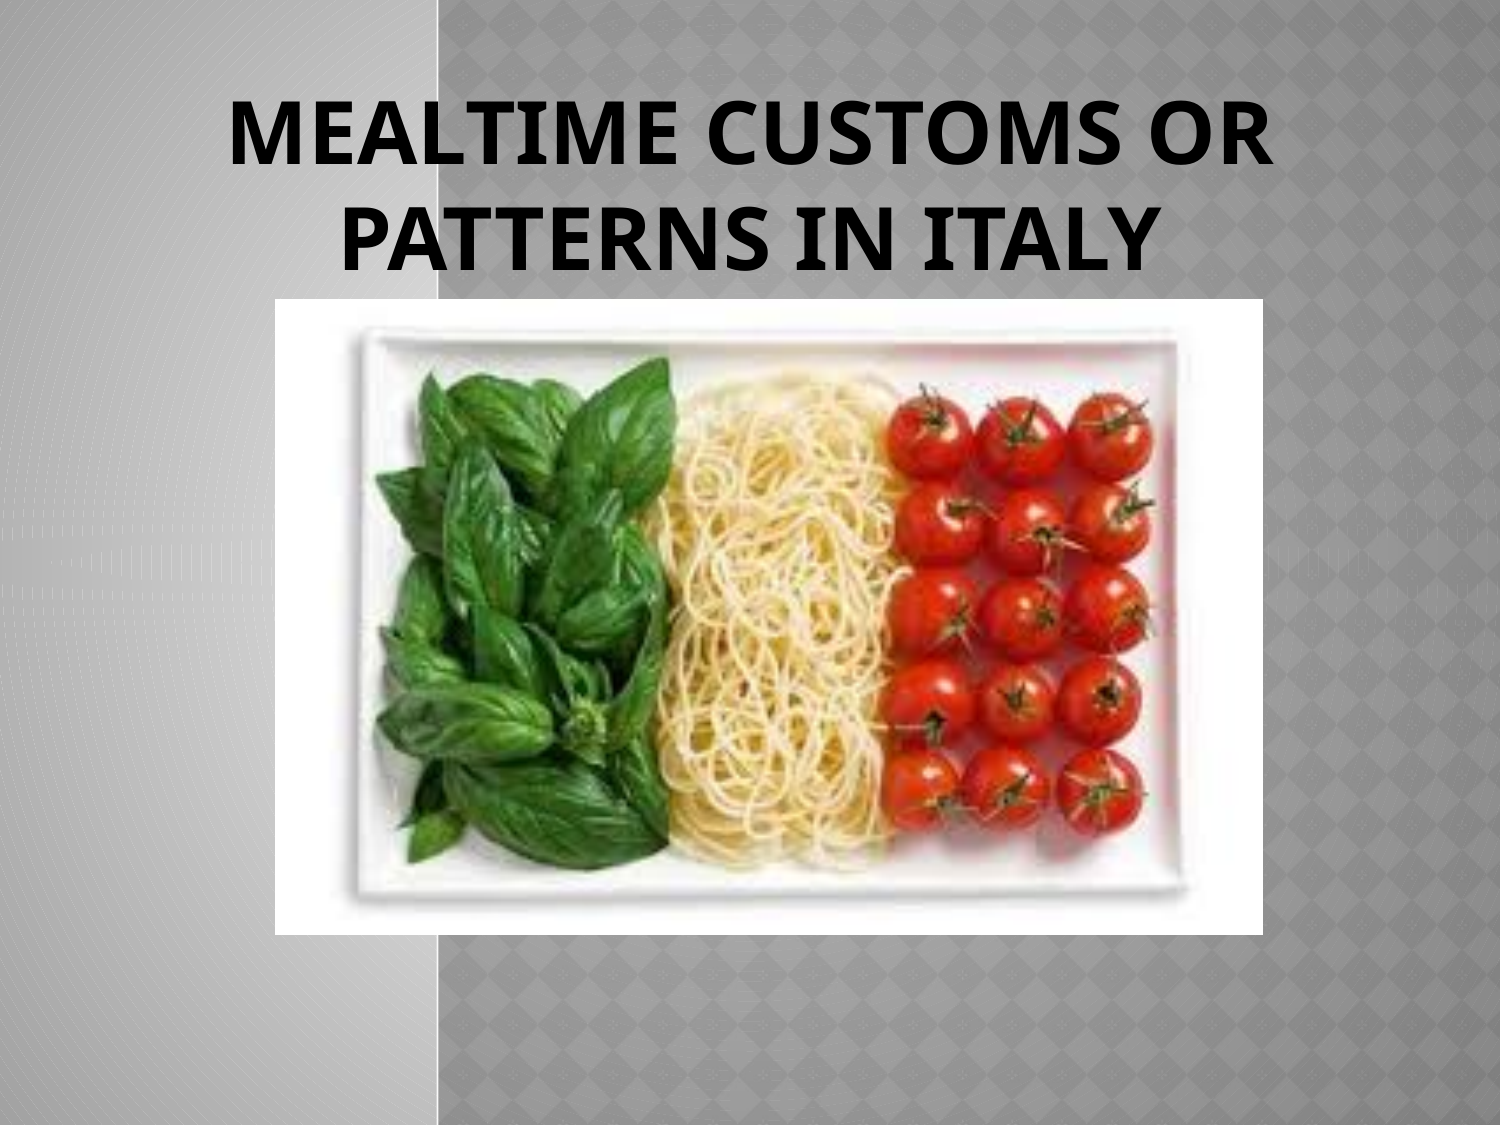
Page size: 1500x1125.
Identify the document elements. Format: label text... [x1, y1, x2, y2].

picture [274, 299, 1263, 936]
title Mealtime customs or patterns in Italy [112, 50, 1388, 288]
